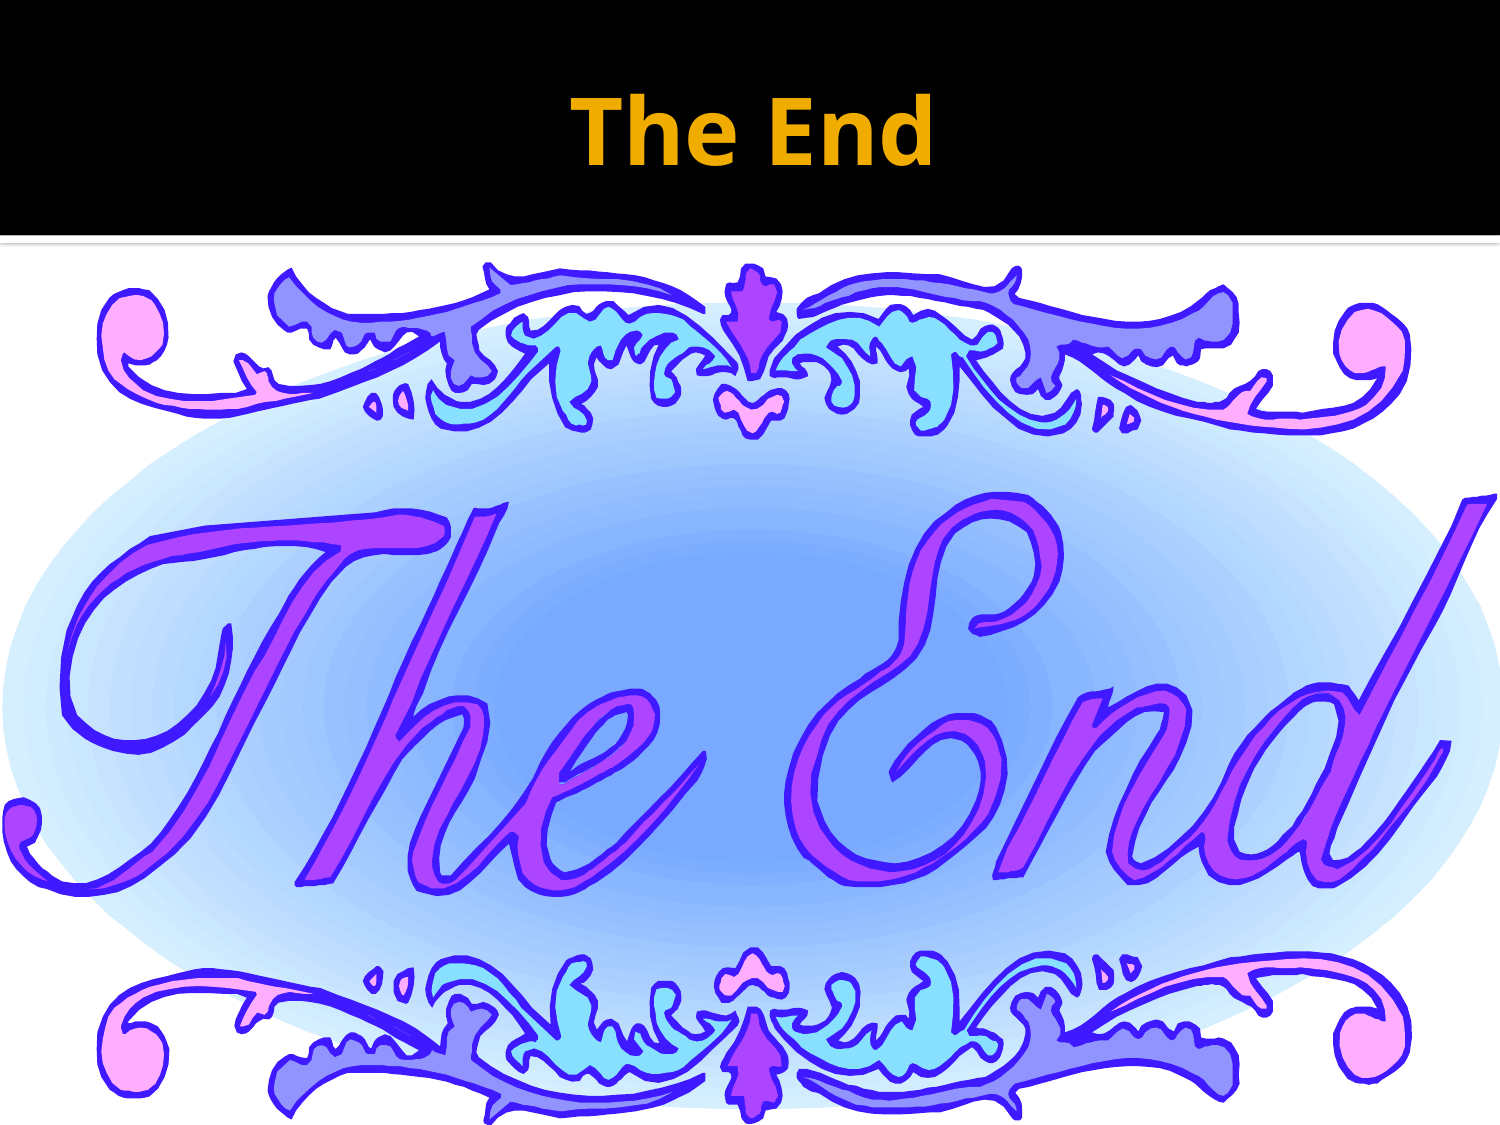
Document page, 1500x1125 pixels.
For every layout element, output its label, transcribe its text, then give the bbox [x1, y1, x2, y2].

title The End [75, 25, 1425, 231]
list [2, 262, 1500, 1125]
